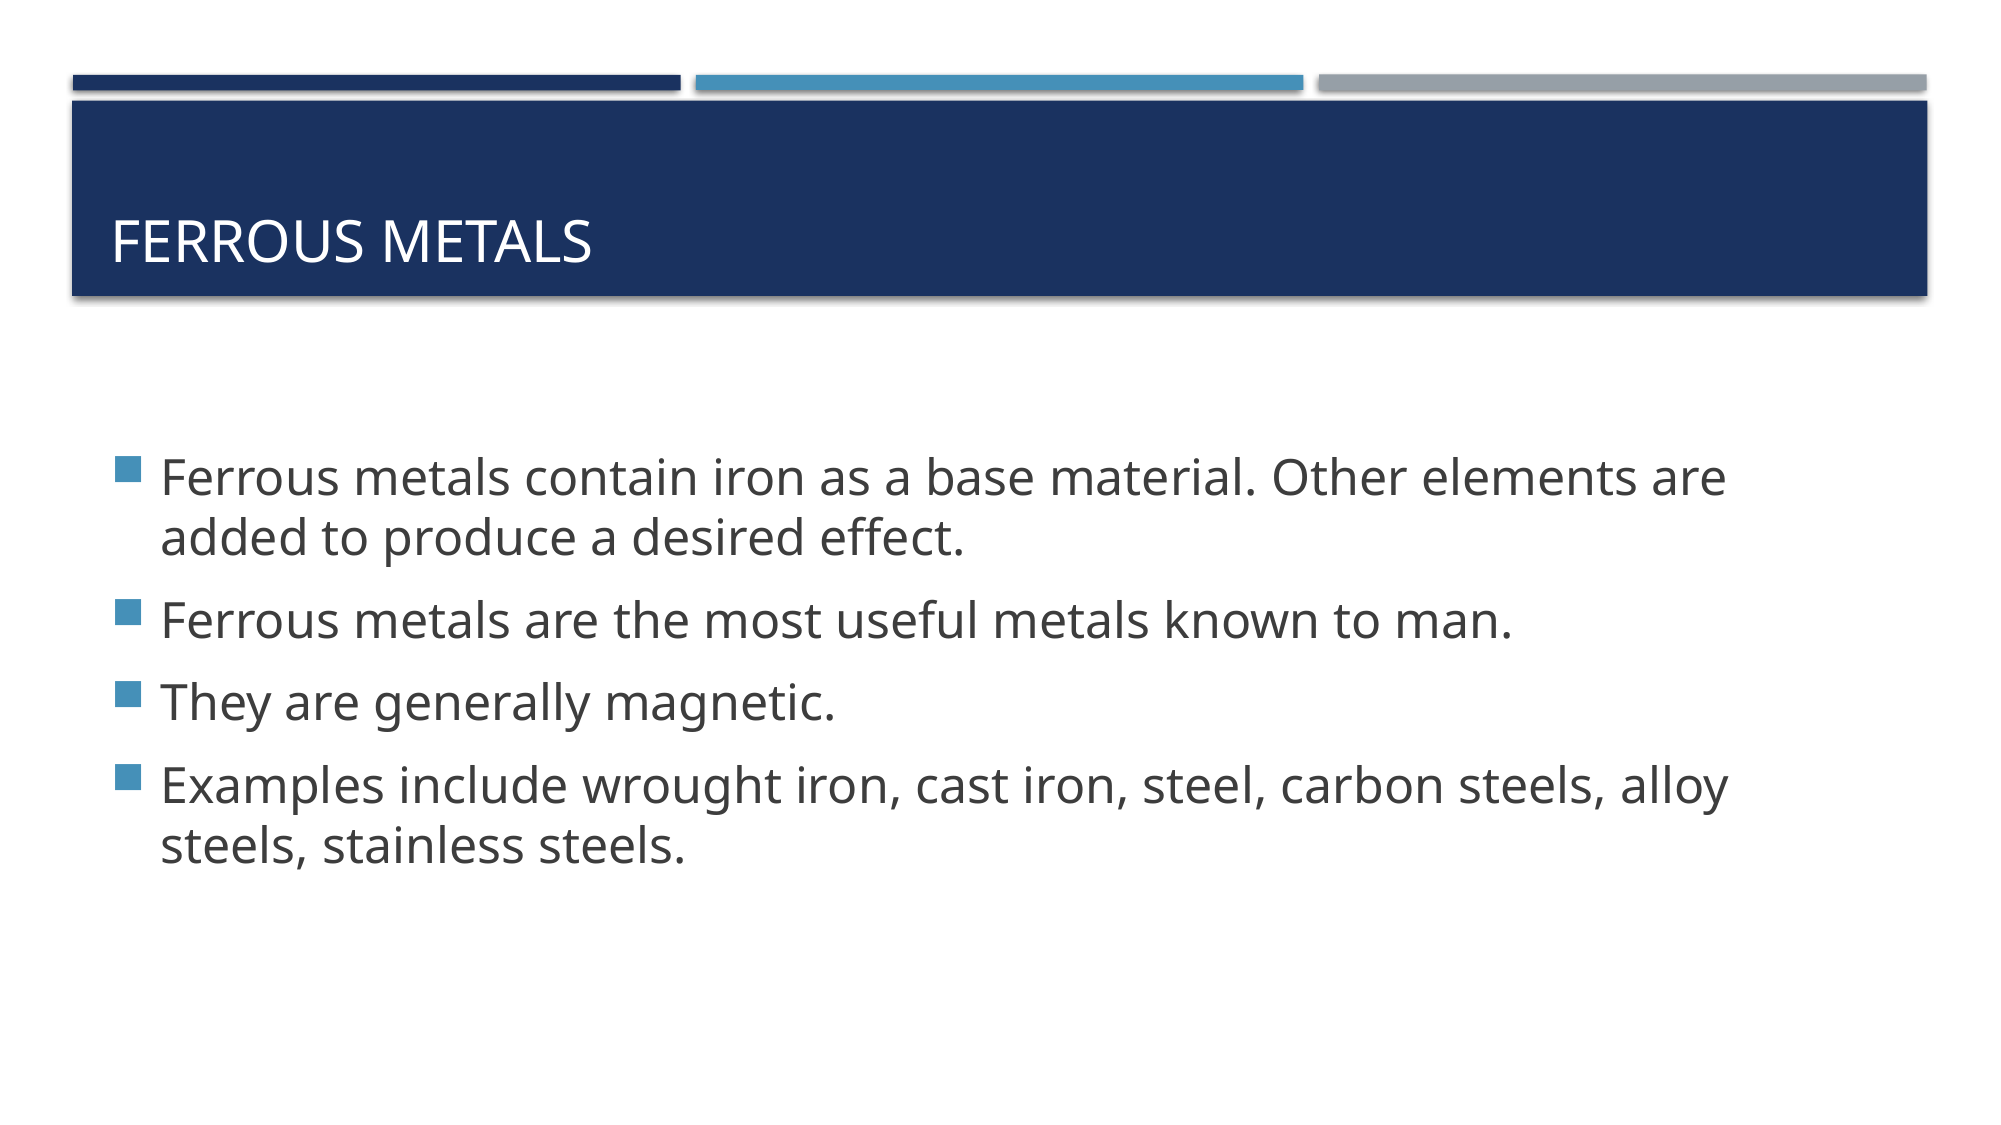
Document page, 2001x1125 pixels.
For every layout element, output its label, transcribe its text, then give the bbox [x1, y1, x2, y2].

list Ferrous metals contain iron as a base material. Other elements are added to produce a desired effect. Ferrous metals are the most useful metals known to man. They are generally magnetic. Examples include wrought iron, cast iron, steel, carbon steels, alloy steels, stainless steels. [95, 357, 1905, 962]
title Ferrous Metals [95, 115, 1905, 282]
